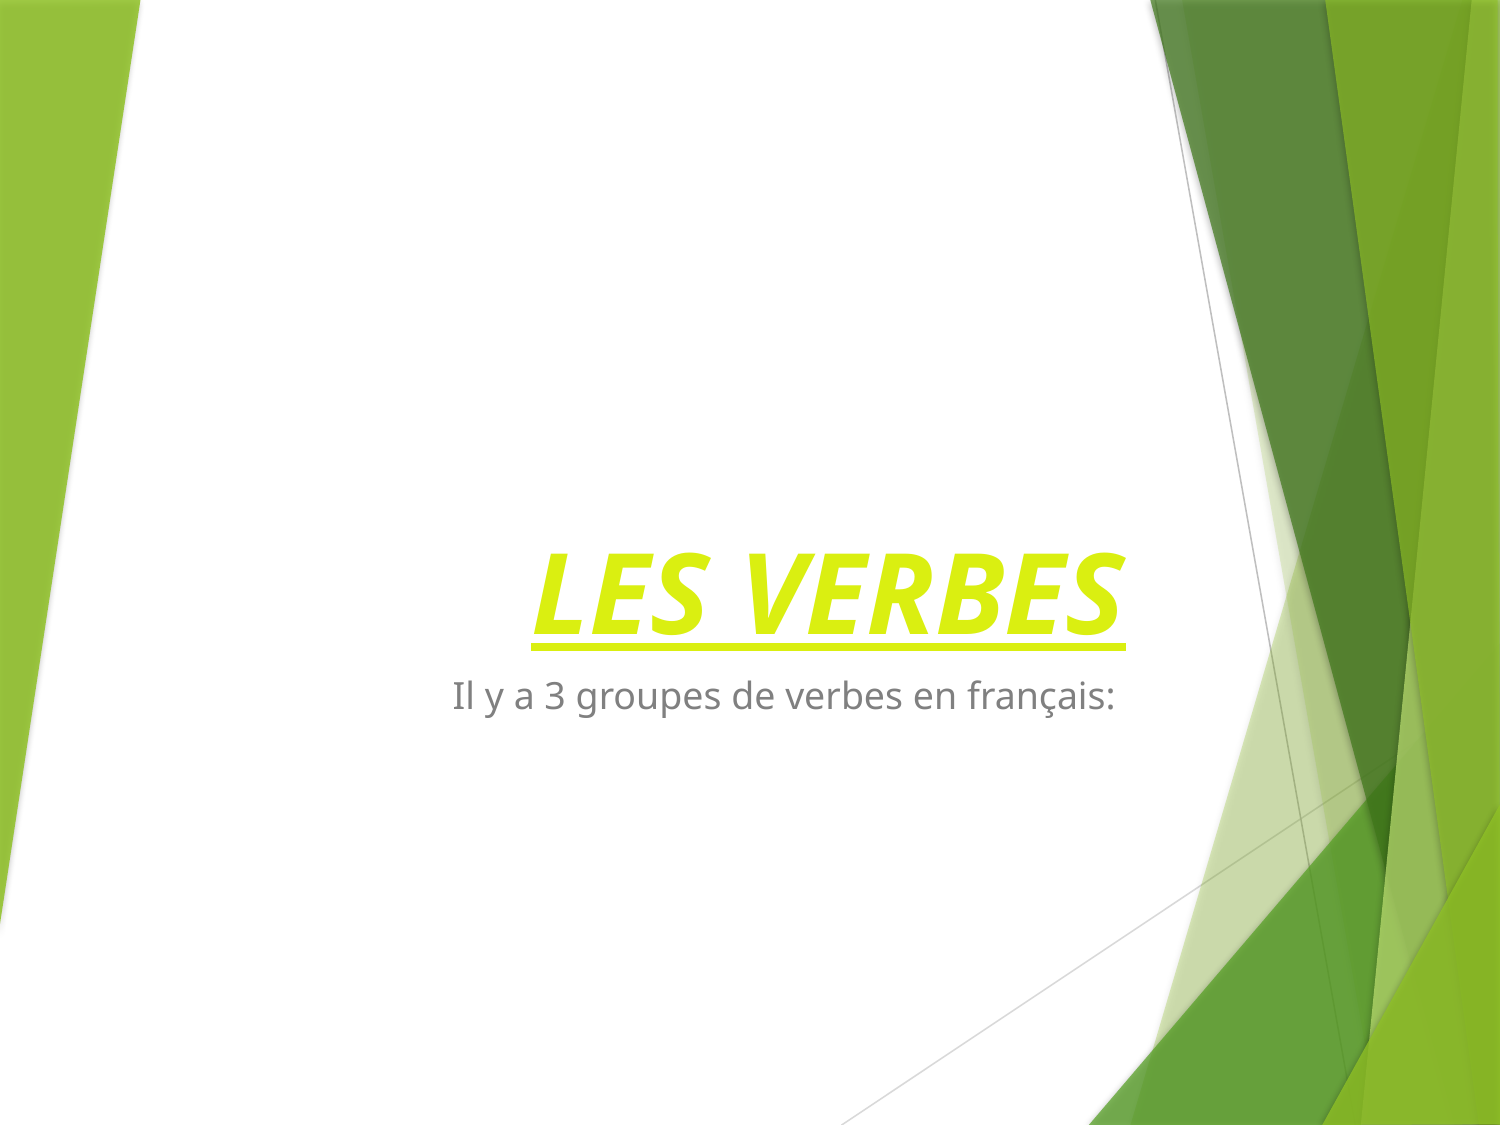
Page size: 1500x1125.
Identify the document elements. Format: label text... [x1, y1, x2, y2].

subtitle Il y a 3 groupes de verbes en français: [185, 664, 1142, 845]
title LES VERBES [185, 394, 1142, 664]
